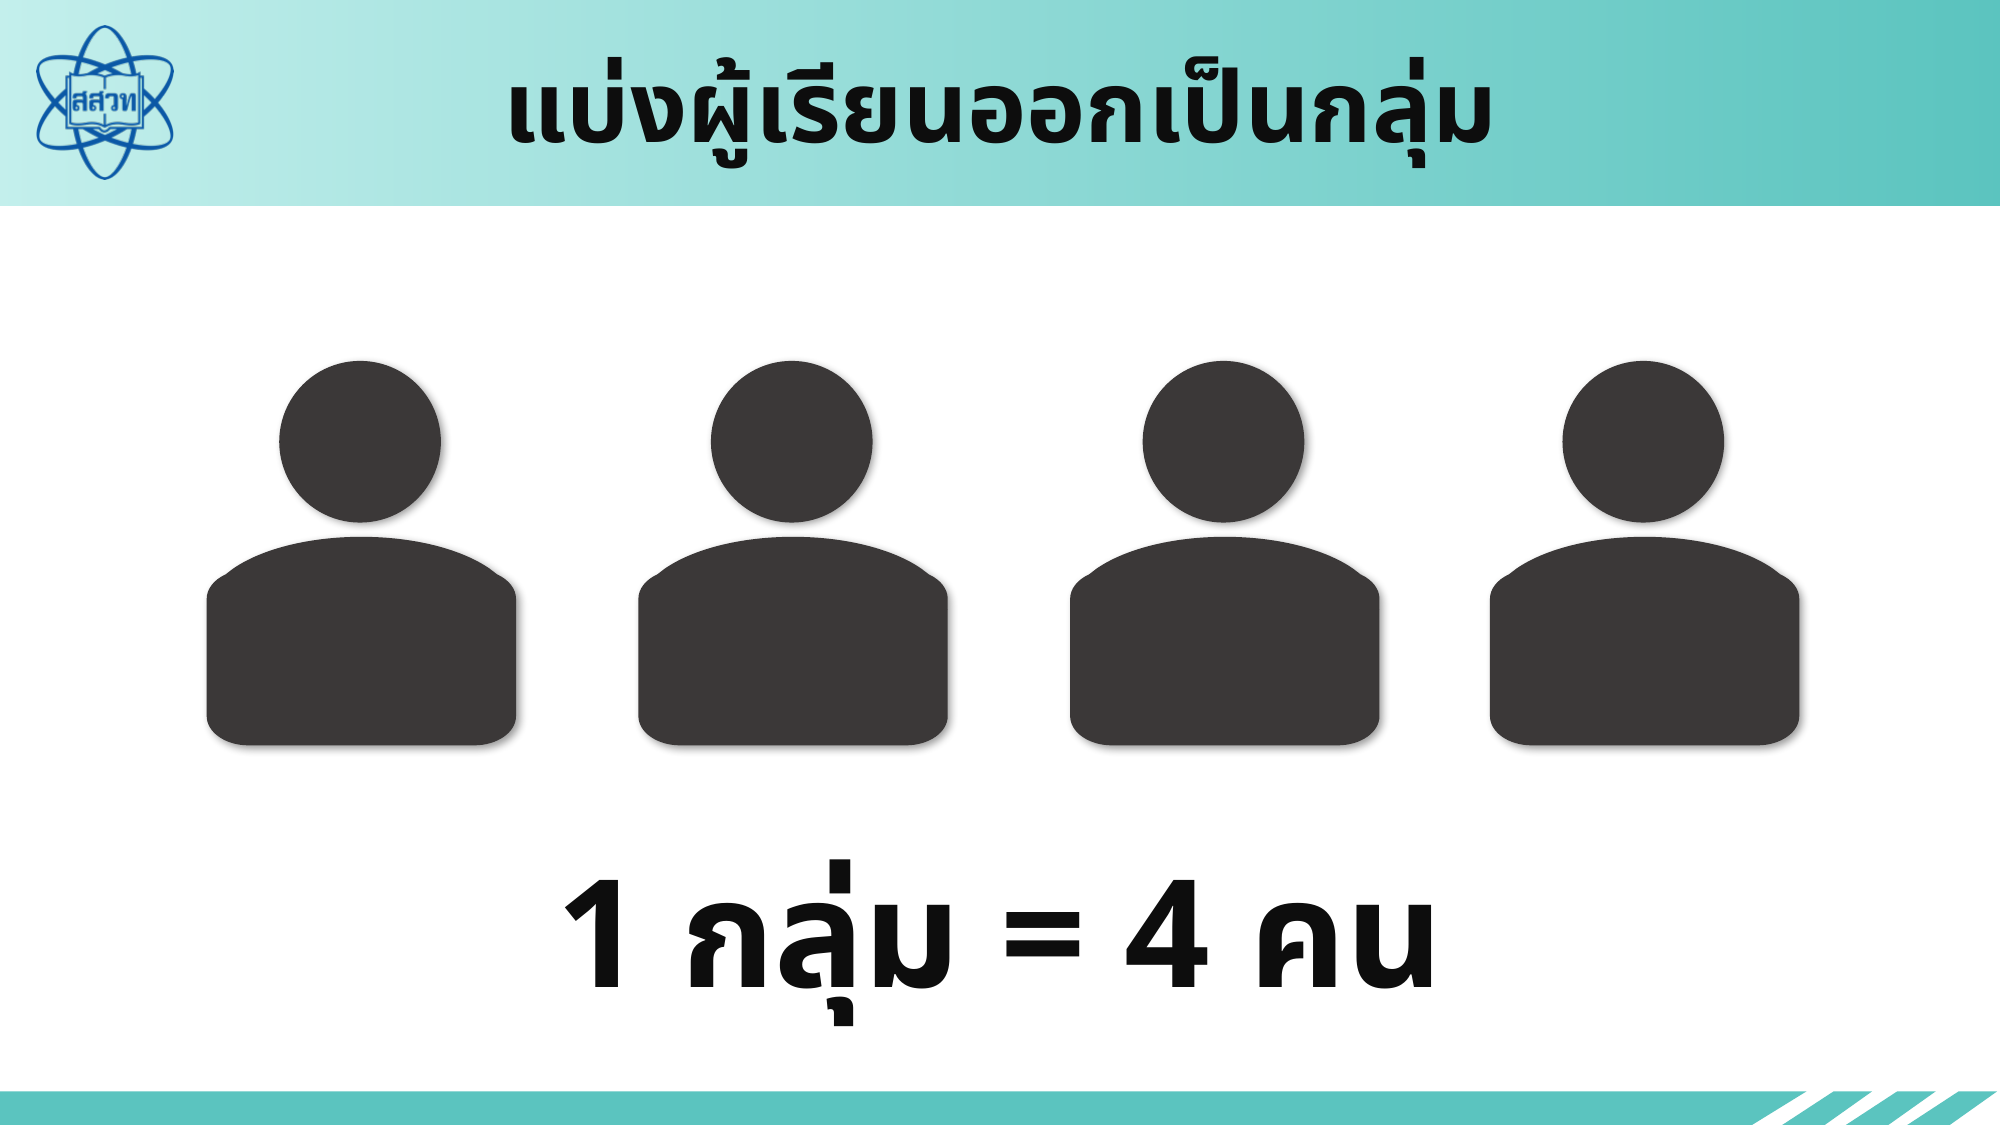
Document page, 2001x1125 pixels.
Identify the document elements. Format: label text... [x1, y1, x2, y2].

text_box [206, 360, 1800, 746]
text_box 1 กลุ่ม = 4 คน [455, 829, 1544, 1025]
picture [36, 25, 174, 180]
text_box แบ่งผู้เรียนออกเป็นกลุ่ม [0, 0, 2000, 206]
